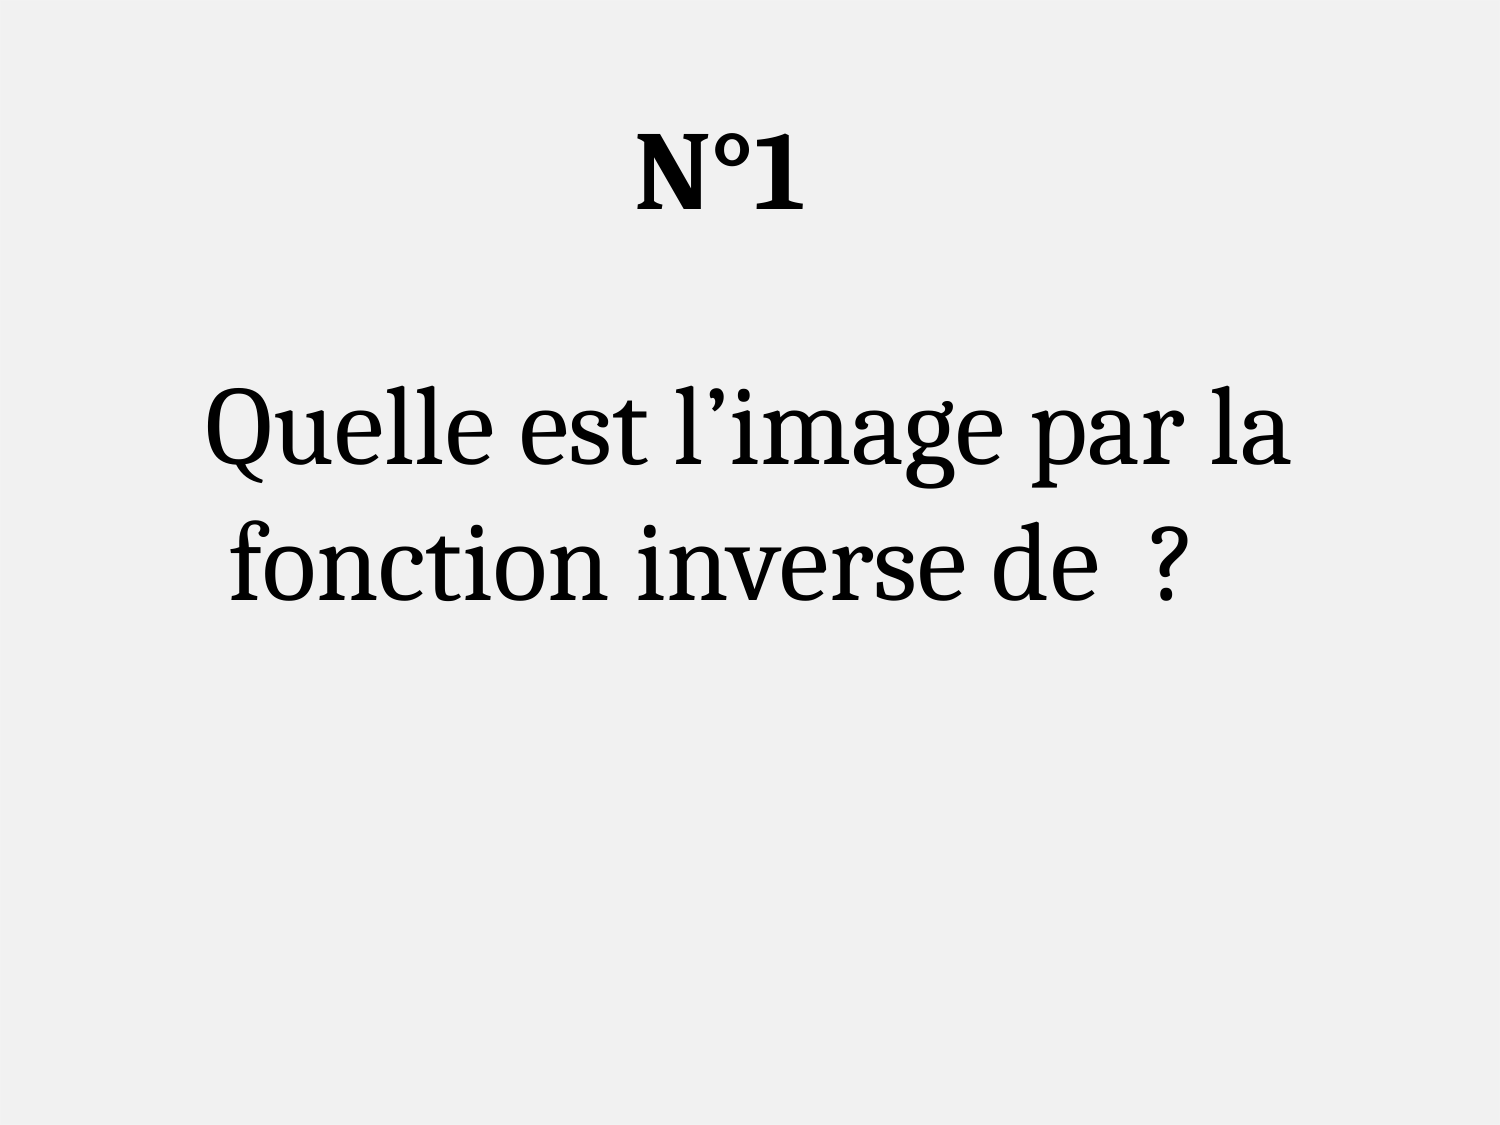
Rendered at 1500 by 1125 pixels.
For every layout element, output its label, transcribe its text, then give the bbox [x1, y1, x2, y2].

text_box N°1 [619, 89, 821, 240]
